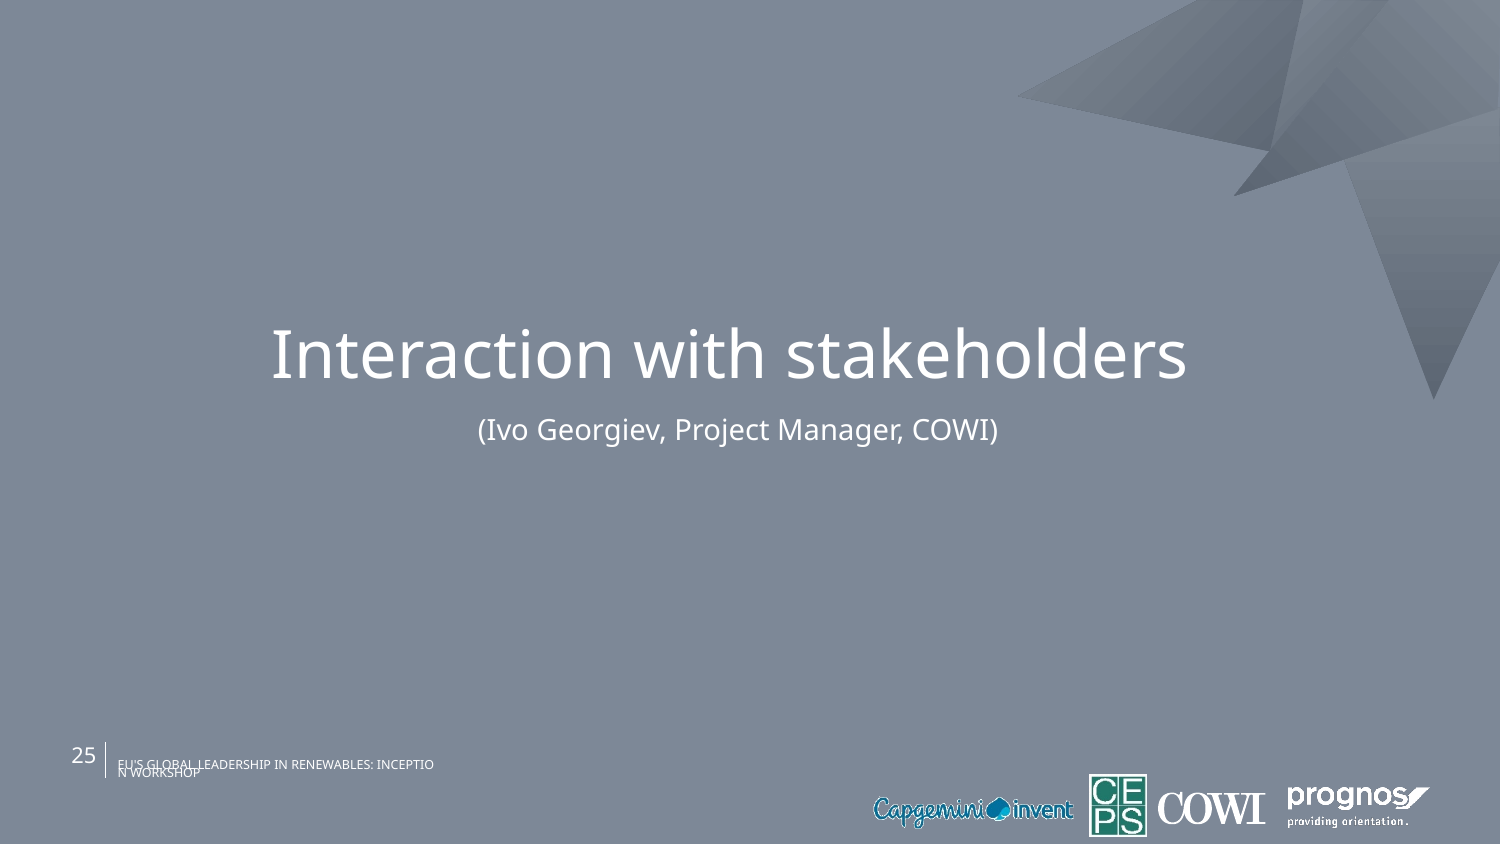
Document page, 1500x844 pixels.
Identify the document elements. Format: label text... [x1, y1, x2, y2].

picture [1089, 774, 1147, 837]
picture [1254, 753, 1463, 844]
title Interaction with stakeholders (Ivo Georgiev, Project Manager, COWI) [117, 298, 1345, 491]
picture [871, 793, 1076, 831]
footer EU's global leadership in renewables: Inception workshop [117, 762, 439, 774]
slide_number 25 [29, 733, 97, 796]
